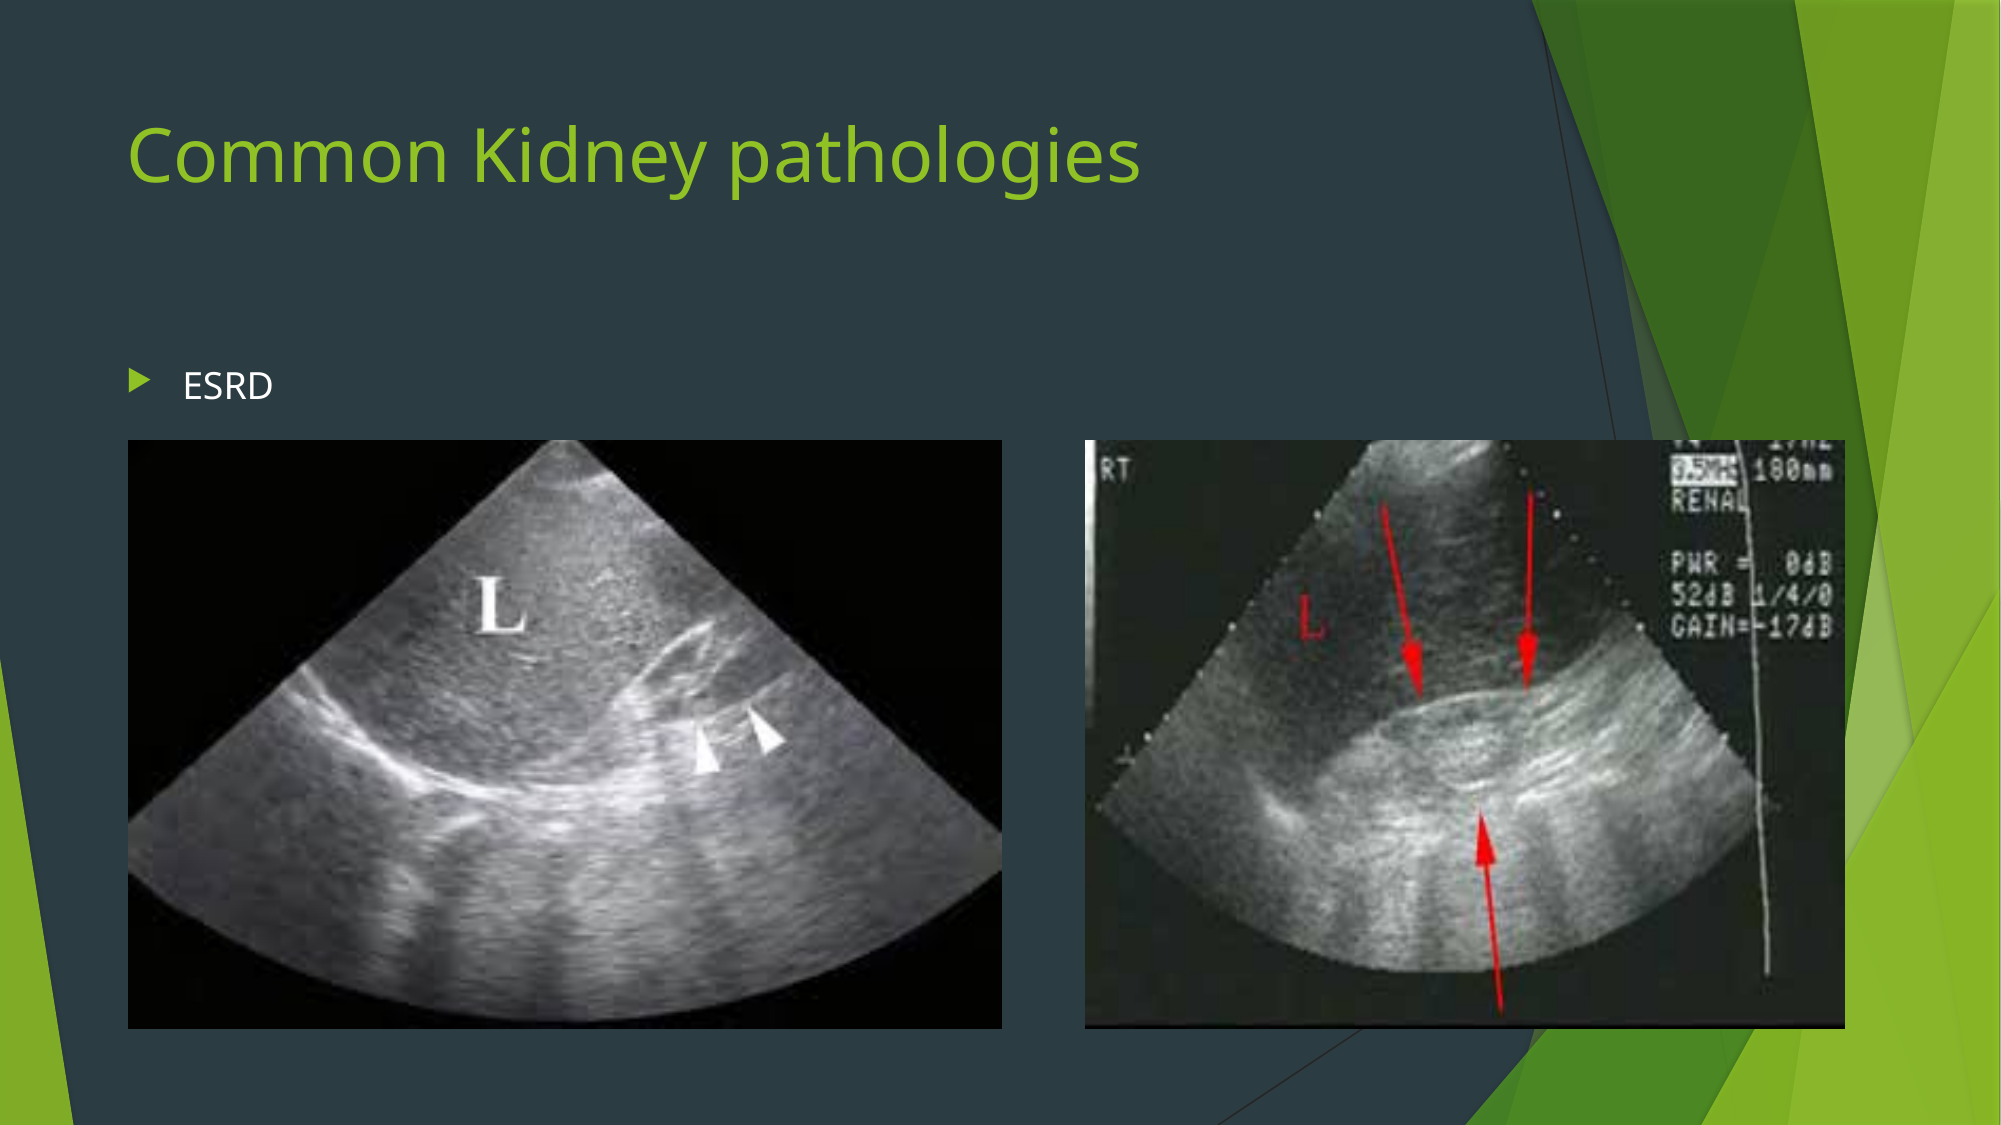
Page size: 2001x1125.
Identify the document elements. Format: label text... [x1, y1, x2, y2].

picture [1084, 439, 1845, 1030]
title Common Kidney pathologies [111, 99, 1522, 317]
list ESRD [111, 354, 1522, 992]
picture [127, 439, 1003, 1030]
